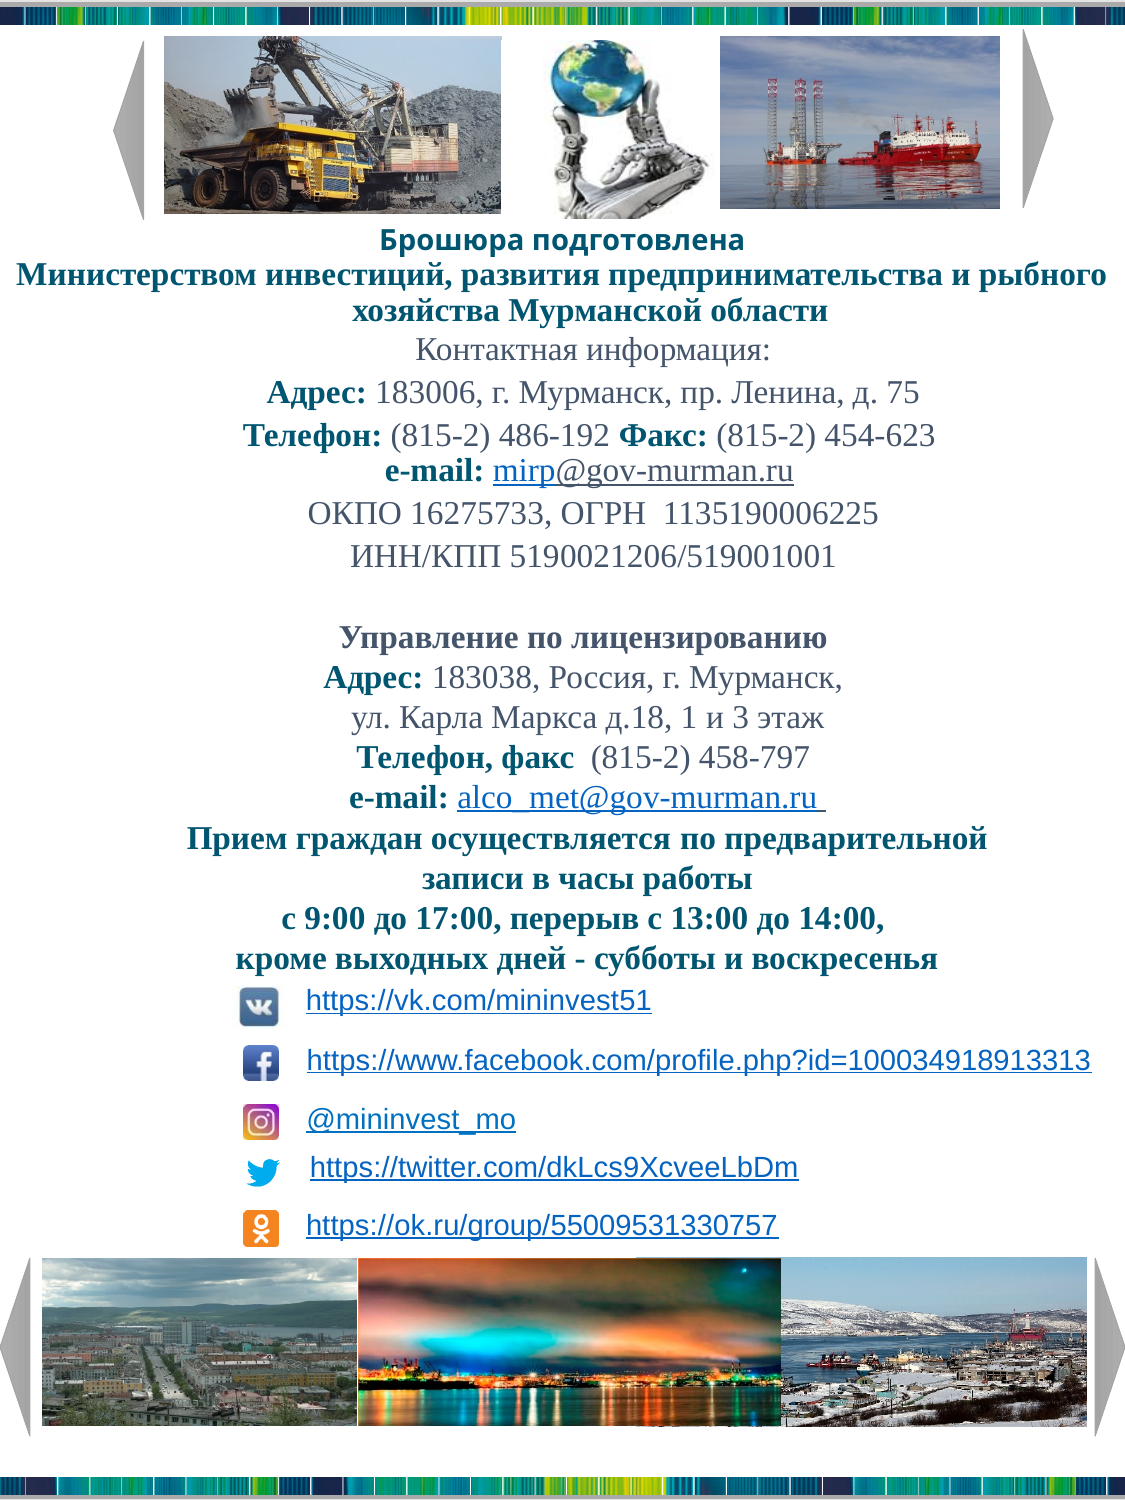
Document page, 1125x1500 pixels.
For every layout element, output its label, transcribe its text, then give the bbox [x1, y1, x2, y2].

picture [231, 986, 288, 1029]
text_box Брошюра подготовлена Министерством инвестиций, развития предпринимательства и рыбного хозяйства Мурманской области [0, 218, 1125, 408]
text_box Прием граждан осуществляется по предварительной записи в часы работы с 9:00 до 17:00, перерыв с 13:00 до 14:00, кроме выходных дней - субботы и воскресенья [149, 863, 1027, 984]
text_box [164, 36, 1000, 219]
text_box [42, 1257, 1087, 1427]
picture [243, 1210, 279, 1247]
picture [243, 1156, 284, 1190]
text_box https://vk.com/mininvest51 [291, 974, 667, 1033]
text_box https://twitter.com/dkLcs9XcveeLbDm [295, 1140, 815, 1236]
text_box [0, 1257, 31, 1437]
picture [0, 1477, 1125, 1500]
text_box [113, 41, 145, 220]
text_box Управление по лицензированию Адрес: 183038, Россия, г. Мурманск, ул. Карла Маркса д.18, 1 и 3 этаж Телефон, факс (815-2) 458-797 e-mail: alco_met@gov-murman.ru [137, 608, 1038, 863]
text_box Контактная информация: Адрес: 183006, г. Мурманск, пр. Ленина, д. 75 Телефон: (815-2) 486-192 Факс: (815-2) 454-623 e-mail: mirp@gov-murman.ru ОКПО 16275733, ОГРН 1135190006225 ИНН/КПП 5190021206/519001001 [149, 324, 1039, 621]
picture [243, 1045, 279, 1081]
picture [0, 0, 1125, 25]
text_box [1094, 1257, 1125, 1437]
text_box https://ok.ru/group/55009531330757 [291, 1198, 794, 1249]
text_box https://www.facebook.com/profile.php?id=100034918913313 [291, 1033, 1108, 1084]
picture [243, 1104, 279, 1140]
text_box [1022, 29, 1054, 209]
text_box @mininvest_mo [291, 1092, 532, 1178]
